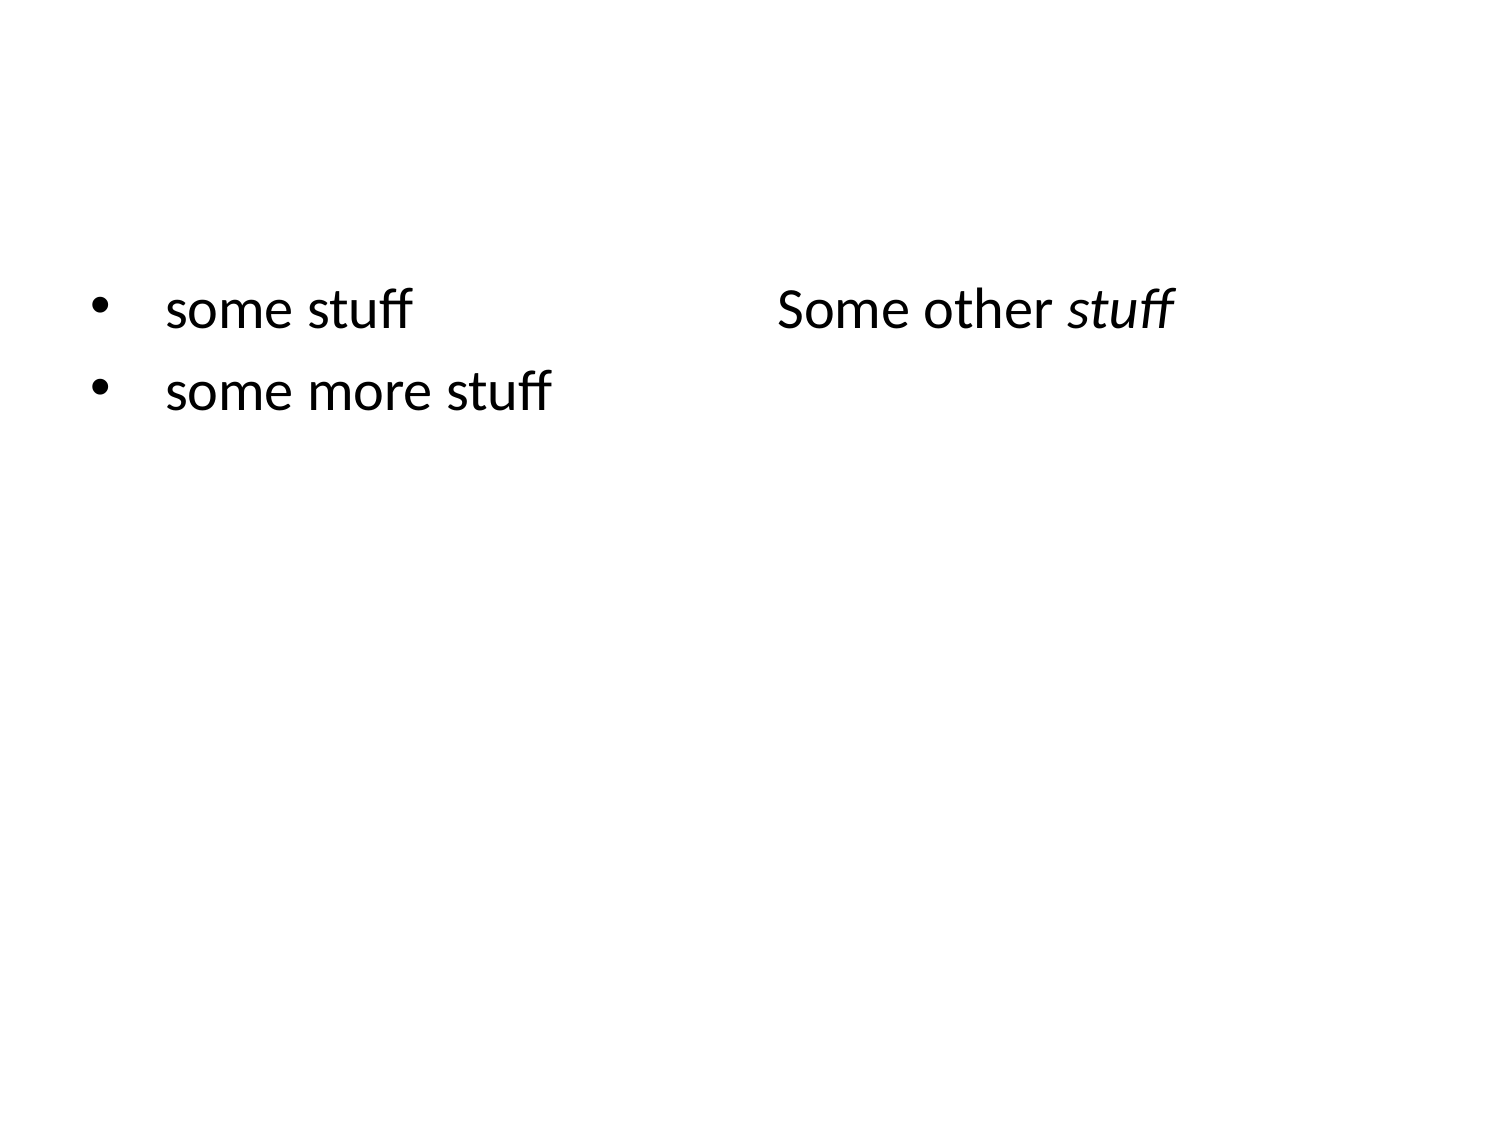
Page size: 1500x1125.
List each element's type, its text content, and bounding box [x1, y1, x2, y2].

list Some other stuff [762, 262, 1425, 1005]
list some stuff some more stuff [75, 262, 738, 1005]
